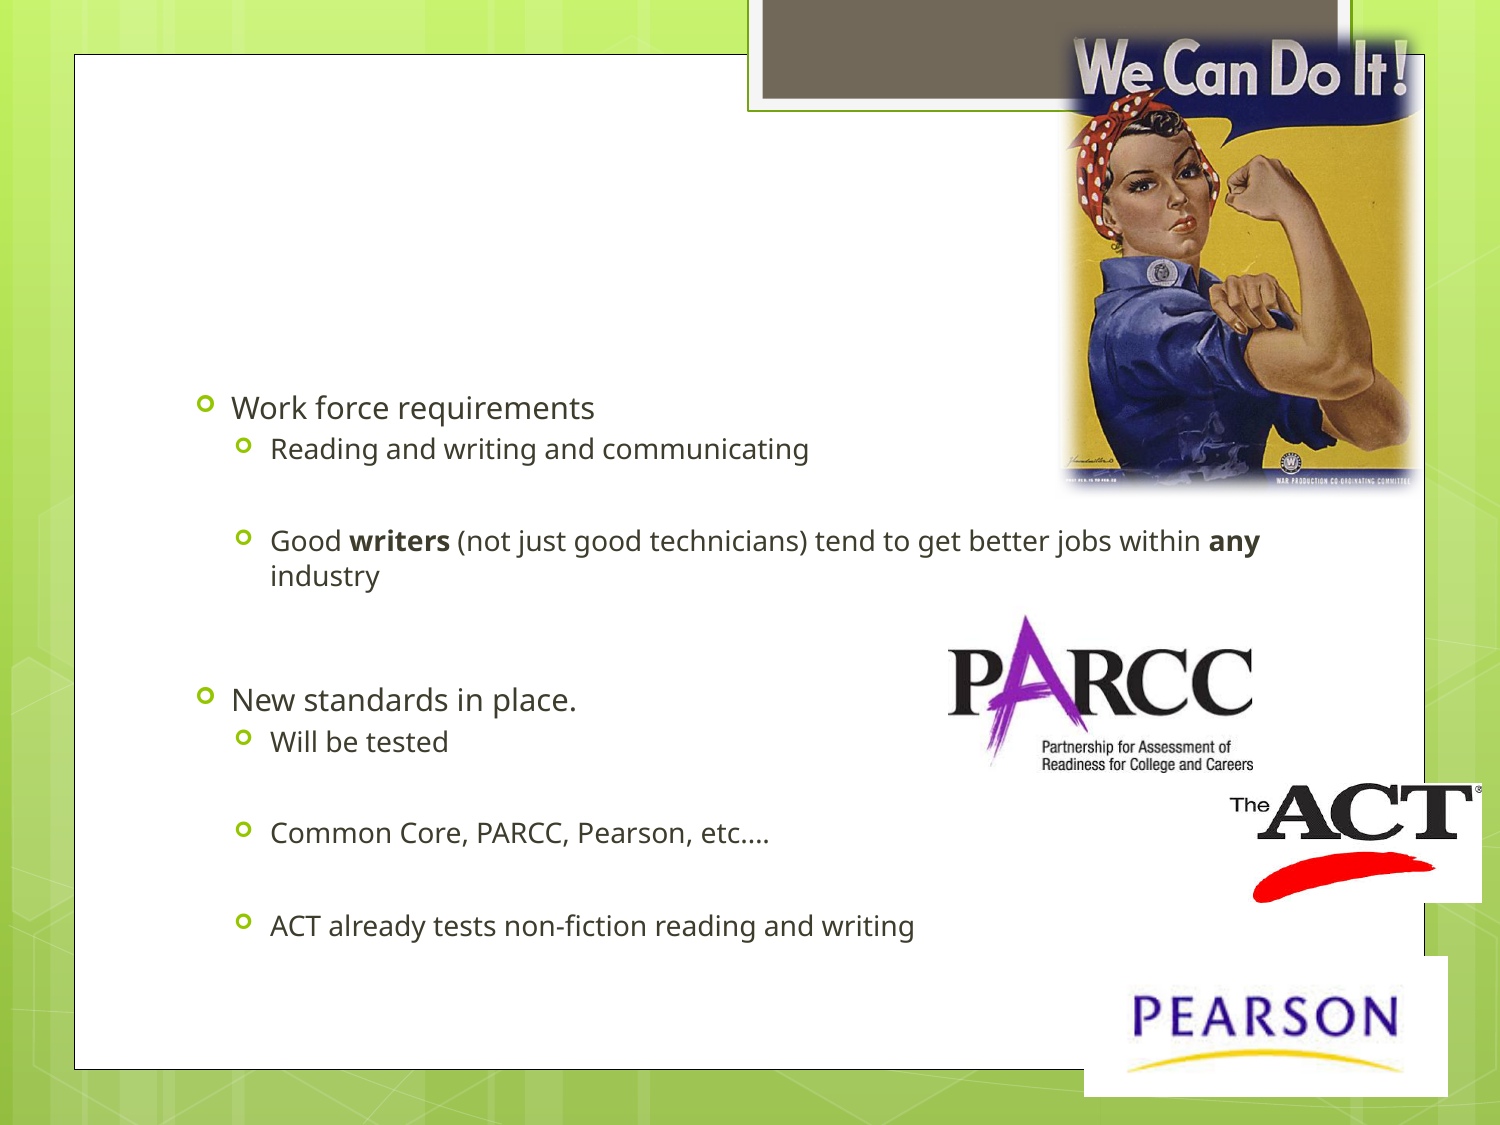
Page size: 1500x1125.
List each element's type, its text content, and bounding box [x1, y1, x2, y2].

picture [1054, 21, 1426, 499]
picture [1084, 956, 1448, 1097]
list Work force requirements Reading and writing and communicating Good writers (not just good technicians) tend to get better jobs within any industry New standards in place. Will be tested Common Core, PARCC, Pearson, etc…. ACT already tests non-fiction reading and writing [171, 381, 1283, 957]
picture [948, 605, 1254, 773]
picture [1229, 783, 1483, 903]
